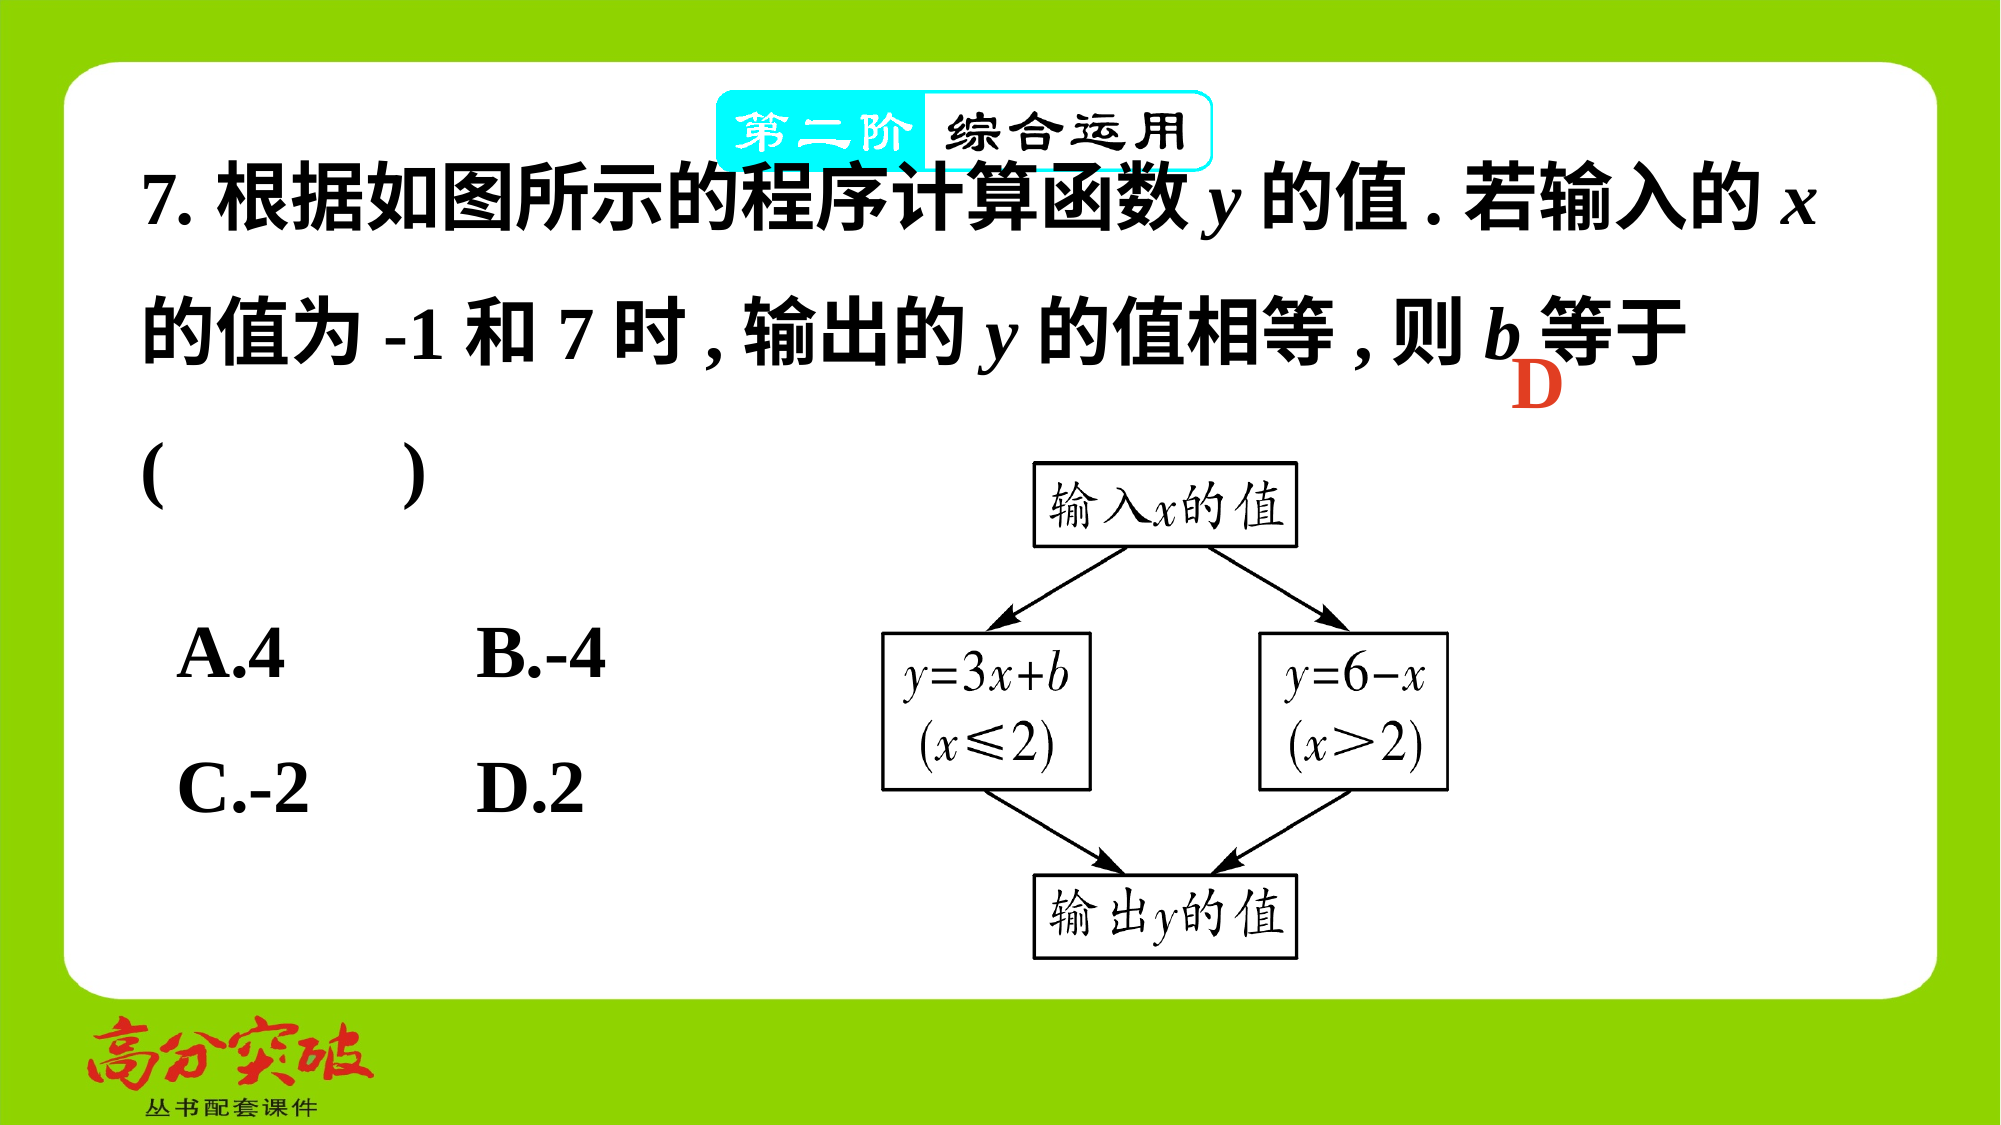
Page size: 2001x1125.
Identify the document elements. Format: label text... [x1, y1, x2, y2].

text_box D [1496, 326, 1581, 431]
text_box A.4 B.-4 C.-2 D.2 [161, 550, 703, 836]
text_box 7.根据如图所示的程序计算函数y的值.若输入的x的值为-1和7时,输出的y的值相等,则b等于 ( ) [125, 96, 1851, 517]
picture [0, 0, 2001, 1125]
